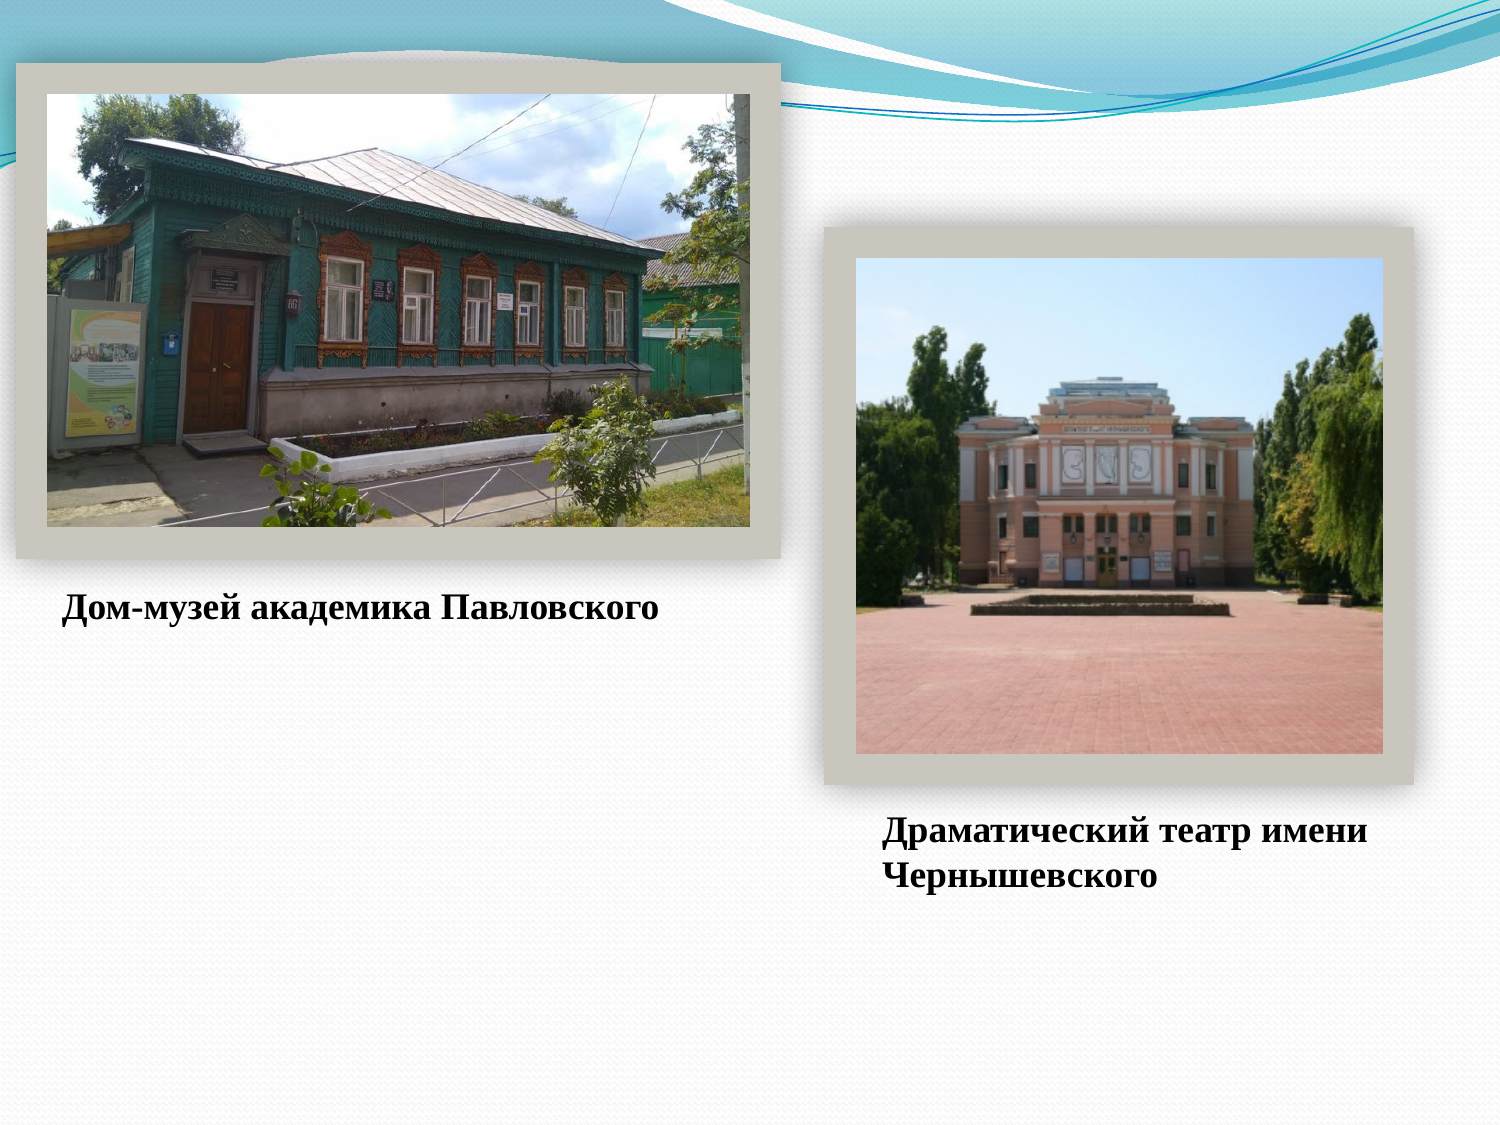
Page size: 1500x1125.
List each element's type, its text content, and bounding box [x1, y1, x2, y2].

text_box Дом-музей академика Павловского [46, 574, 739, 635]
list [46, 93, 751, 528]
picture [855, 257, 1383, 755]
text_box Драматический театр имени Чернышевского [867, 797, 1418, 903]
